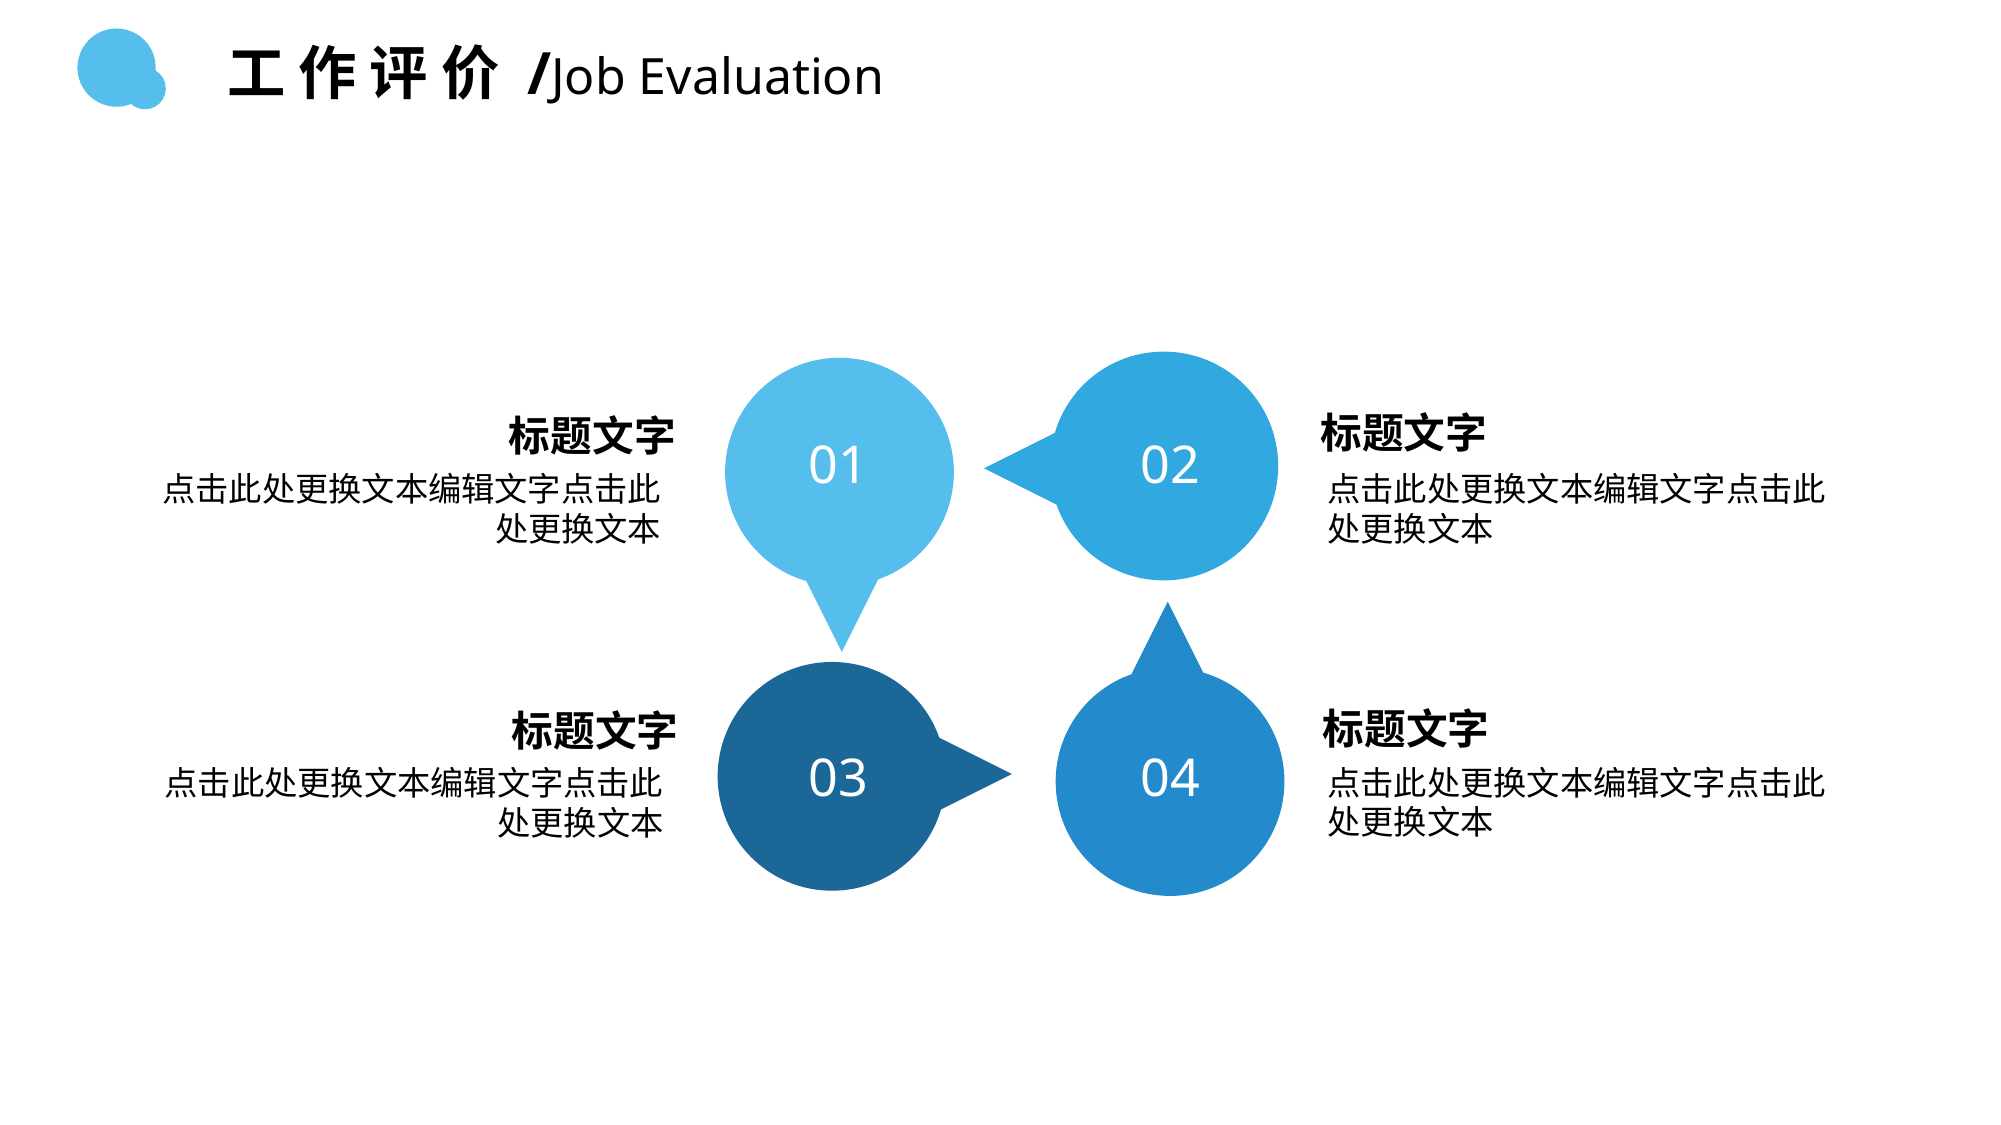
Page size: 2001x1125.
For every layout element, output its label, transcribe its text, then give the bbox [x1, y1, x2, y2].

text_box 点击此处更换文本编辑文字点击此处更换文本 [129, 460, 676, 556]
text_box 标题文字 [185, 704, 679, 754]
text_box 标题文字 [1322, 703, 1816, 754]
text_box 工 作 评 价 /Job Evaluation [212, 28, 964, 114]
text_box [717, 351, 1285, 896]
text_box 点击此处更换文本编辑文字点击此处更换文本 [1312, 754, 1860, 850]
text_box 点击此处更换文本编辑文字点击此处更换文本 [131, 754, 679, 850]
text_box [77, 28, 166, 110]
text_box 标题文字 [1320, 406, 1814, 457]
text_box 点击此处更换文本编辑文字点击此处更换文本 [1312, 460, 1860, 556]
text_box 标题文字 [182, 410, 676, 460]
